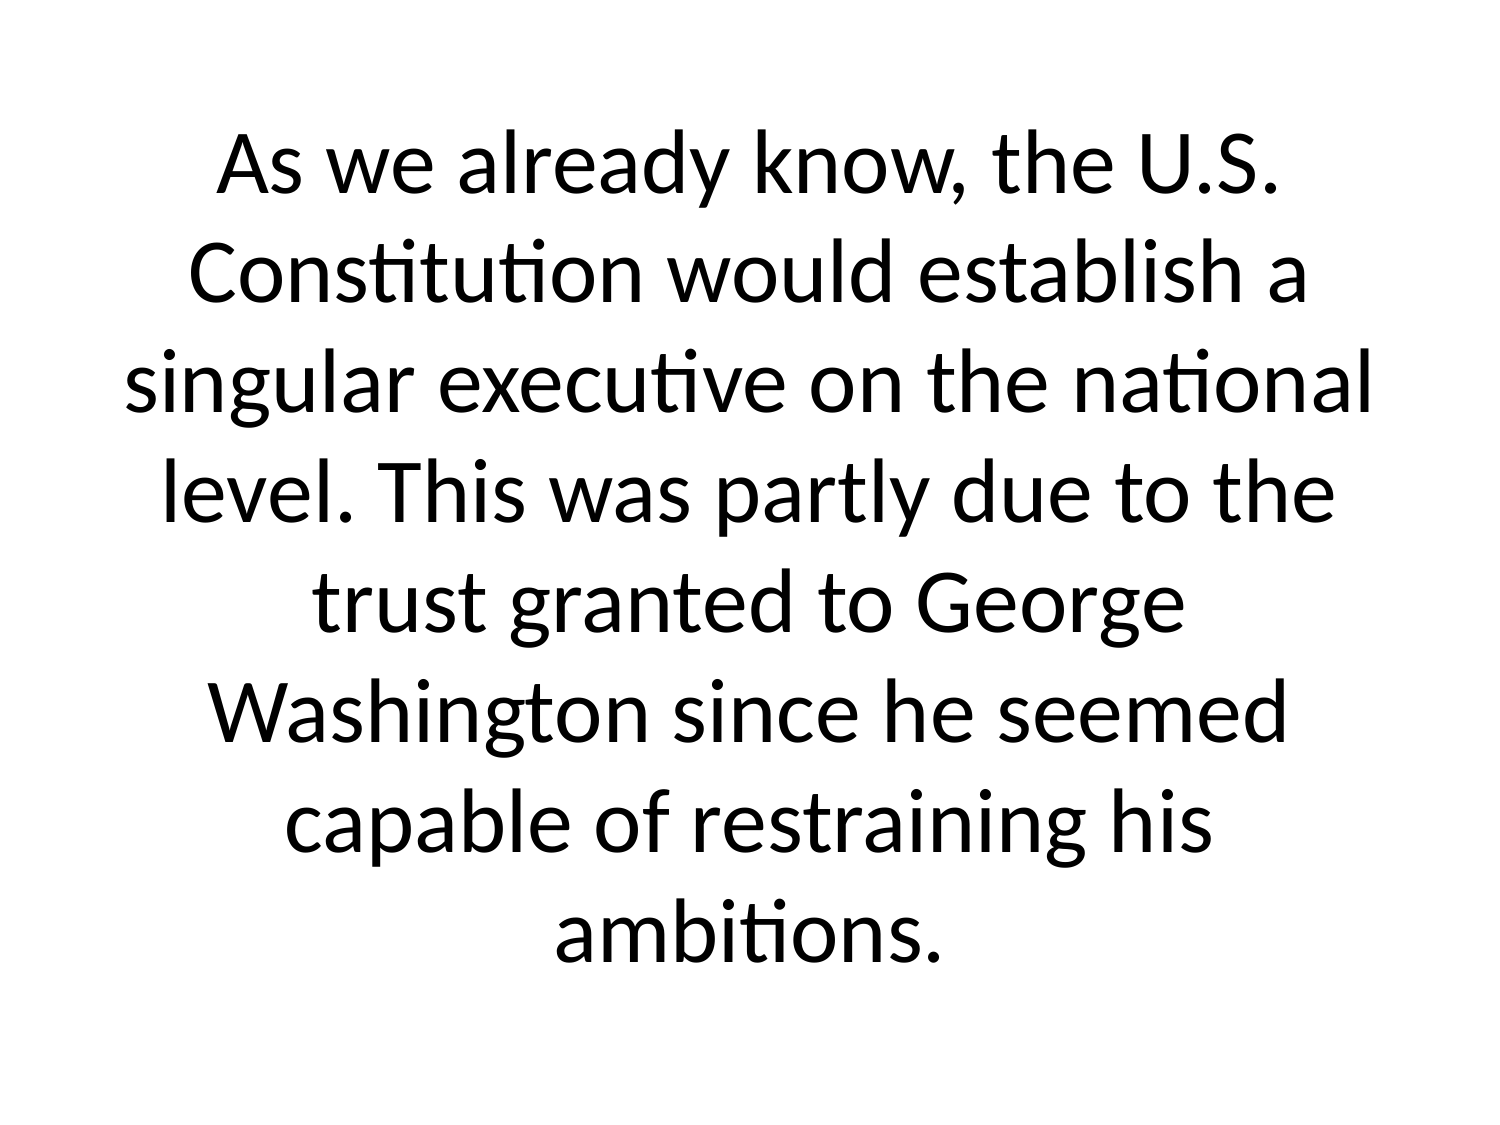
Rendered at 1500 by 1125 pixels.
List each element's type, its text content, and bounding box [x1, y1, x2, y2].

title As we already know, the U.S. Constitution would establish a singular executive on the national level. This was partly due to the trust granted to George Washington since he seemed capable of restraining his ambitions. [74, 44, 1426, 1038]
